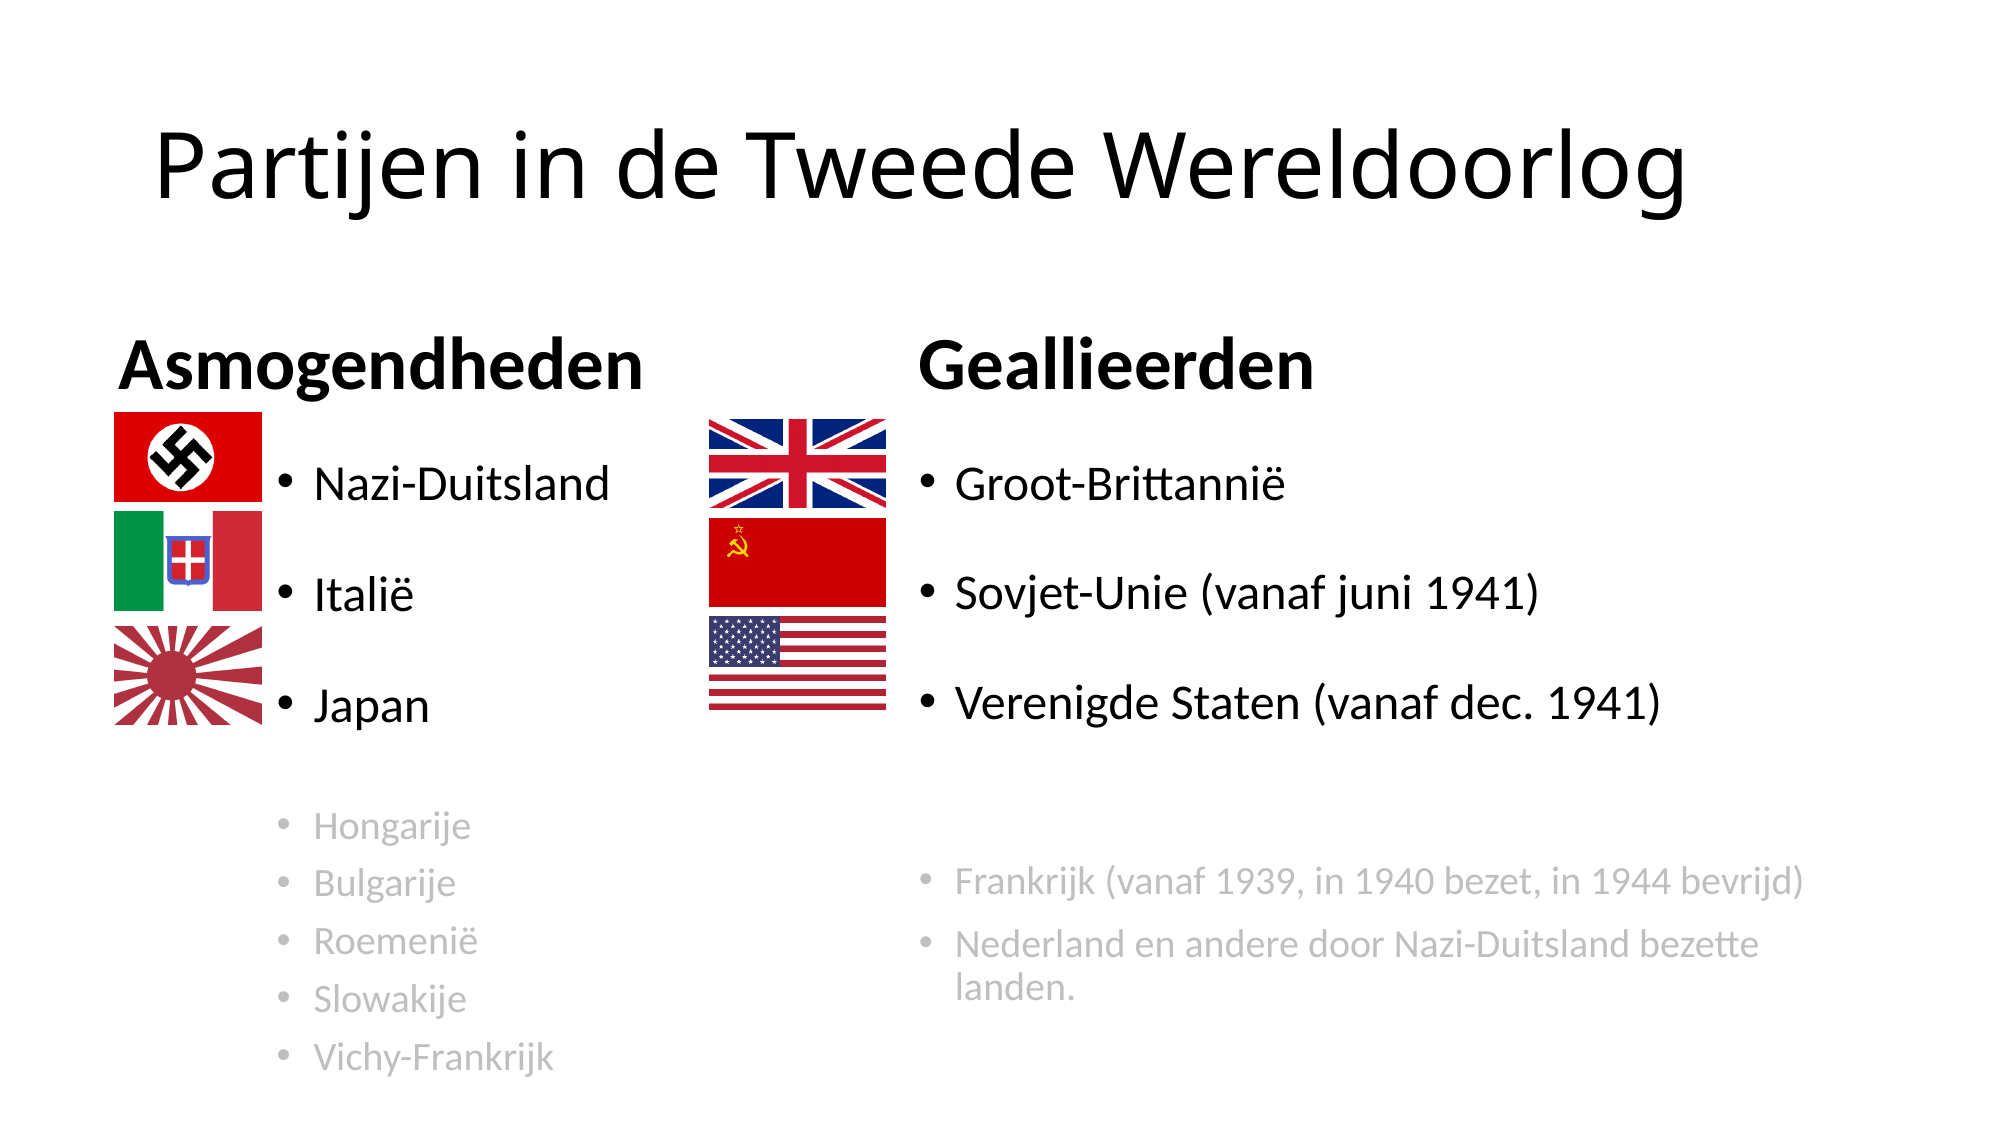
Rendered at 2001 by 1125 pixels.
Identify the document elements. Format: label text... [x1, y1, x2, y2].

picture [114, 412, 262, 502]
title Partijen in de Tweede Wereldoorlog [137, 59, 1863, 278]
picture [114, 626, 262, 725]
list Asmogendheden [103, 277, 690, 413]
list Geallieerden [903, 277, 1755, 412]
picture [114, 511, 262, 611]
list Groot-Brittannië Sovjet-Unie (vanaf juni 1941) Verenigde Staten (vanaf dec. 1941) Frankrijk (vanaf 1939, in 1940 bezet, in 1944 bevrijd) Nederland en andere door Nazi-Duitsland bezette landen. [903, 412, 1882, 1018]
picture [709, 419, 886, 508]
picture [709, 616, 886, 710]
list Nazi-Duitsland Italië Japan Hongarije Bulgarije Roemenië Slowakije Vichy-Frankrijk [261, 406, 710, 1093]
picture [709, 518, 886, 607]
